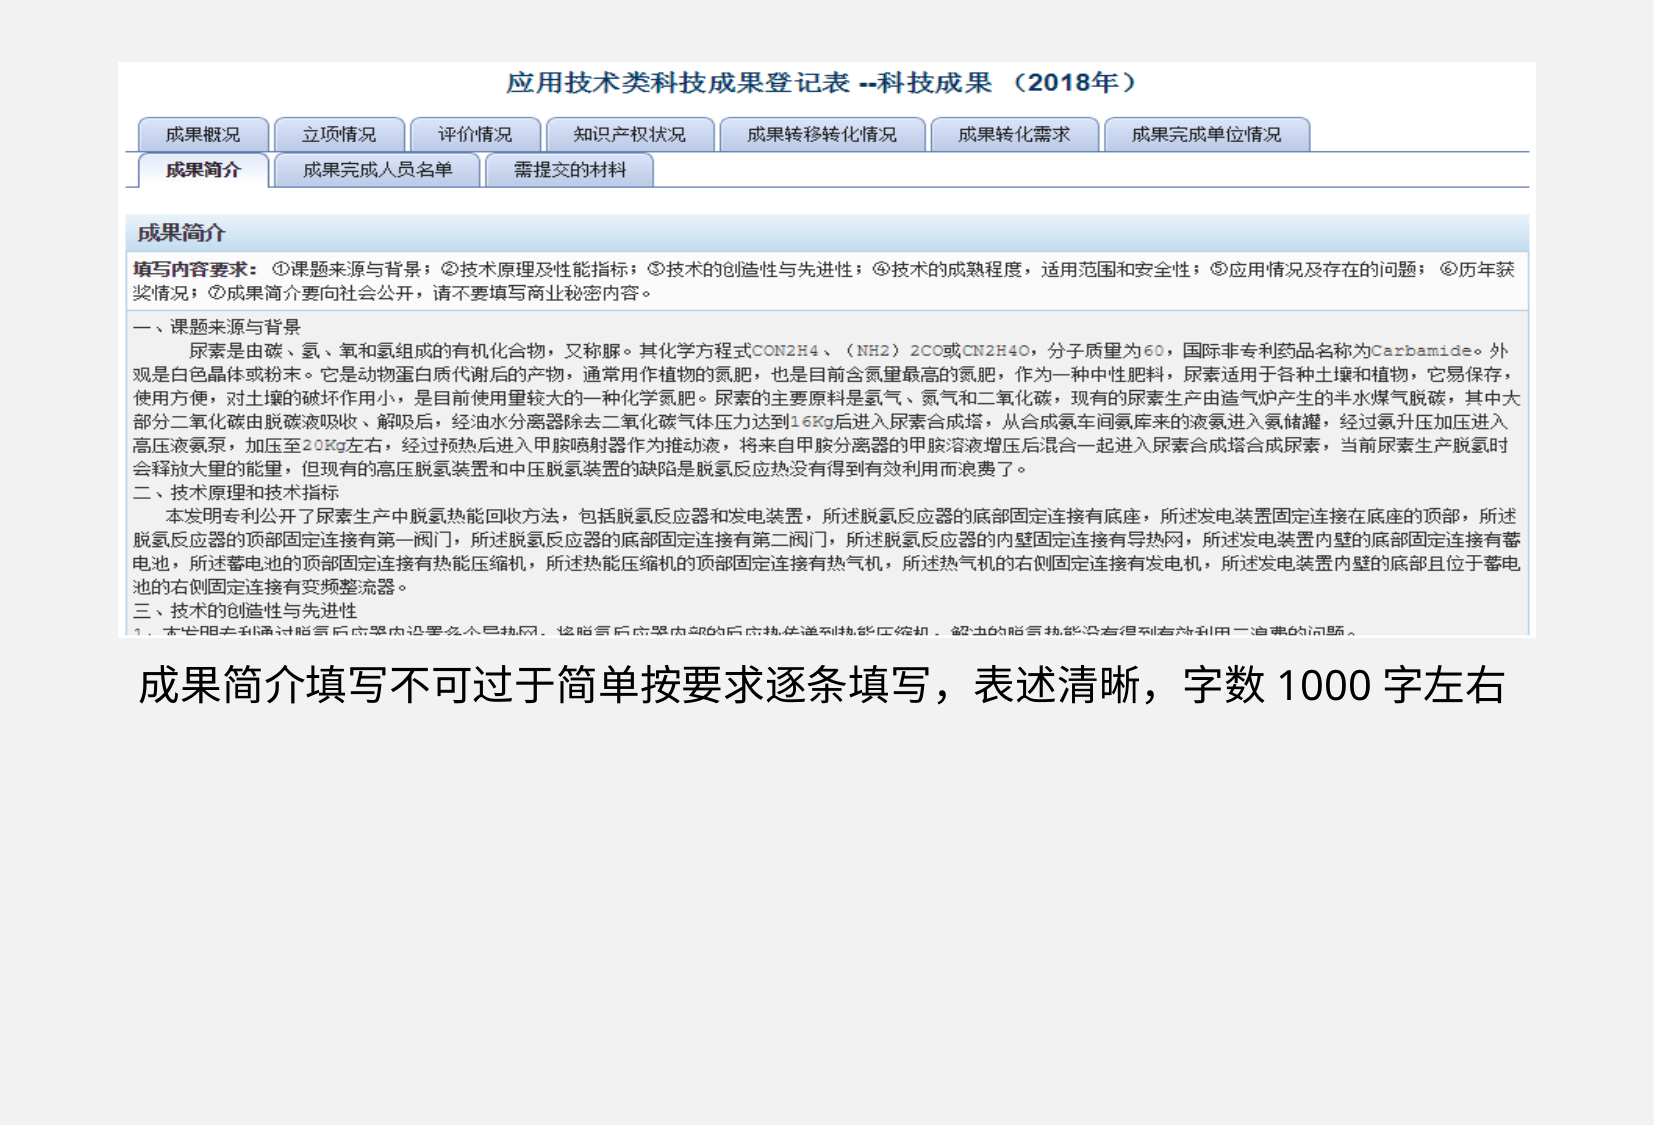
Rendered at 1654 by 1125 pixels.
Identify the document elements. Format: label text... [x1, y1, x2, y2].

subtitle 成果简介填写不可过于简单按要求逐条填写，表述清晰，字数1000字左右 [123, 650, 1530, 926]
picture [117, 62, 1536, 638]
